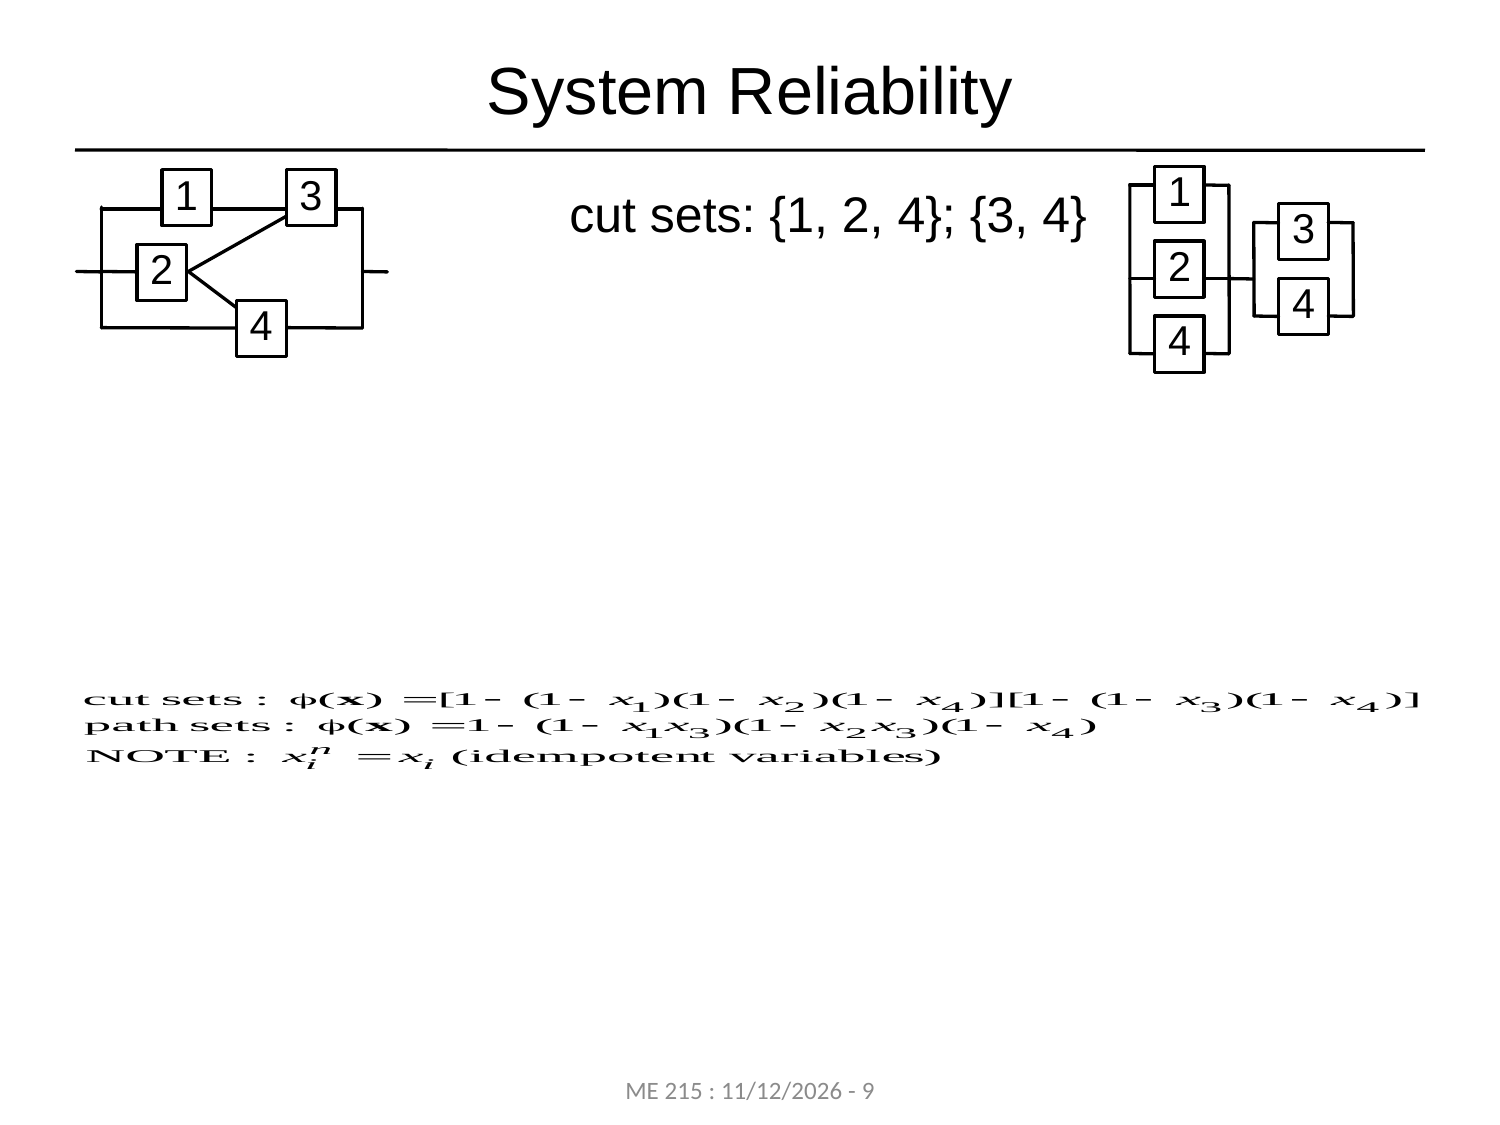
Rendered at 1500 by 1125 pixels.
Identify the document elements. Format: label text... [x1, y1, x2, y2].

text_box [74, 164, 1426, 774]
footer ME 215 : 11/11/2021 - 9 [549, 1063, 950, 1116]
list System Reliability [75, 37, 1425, 138]
